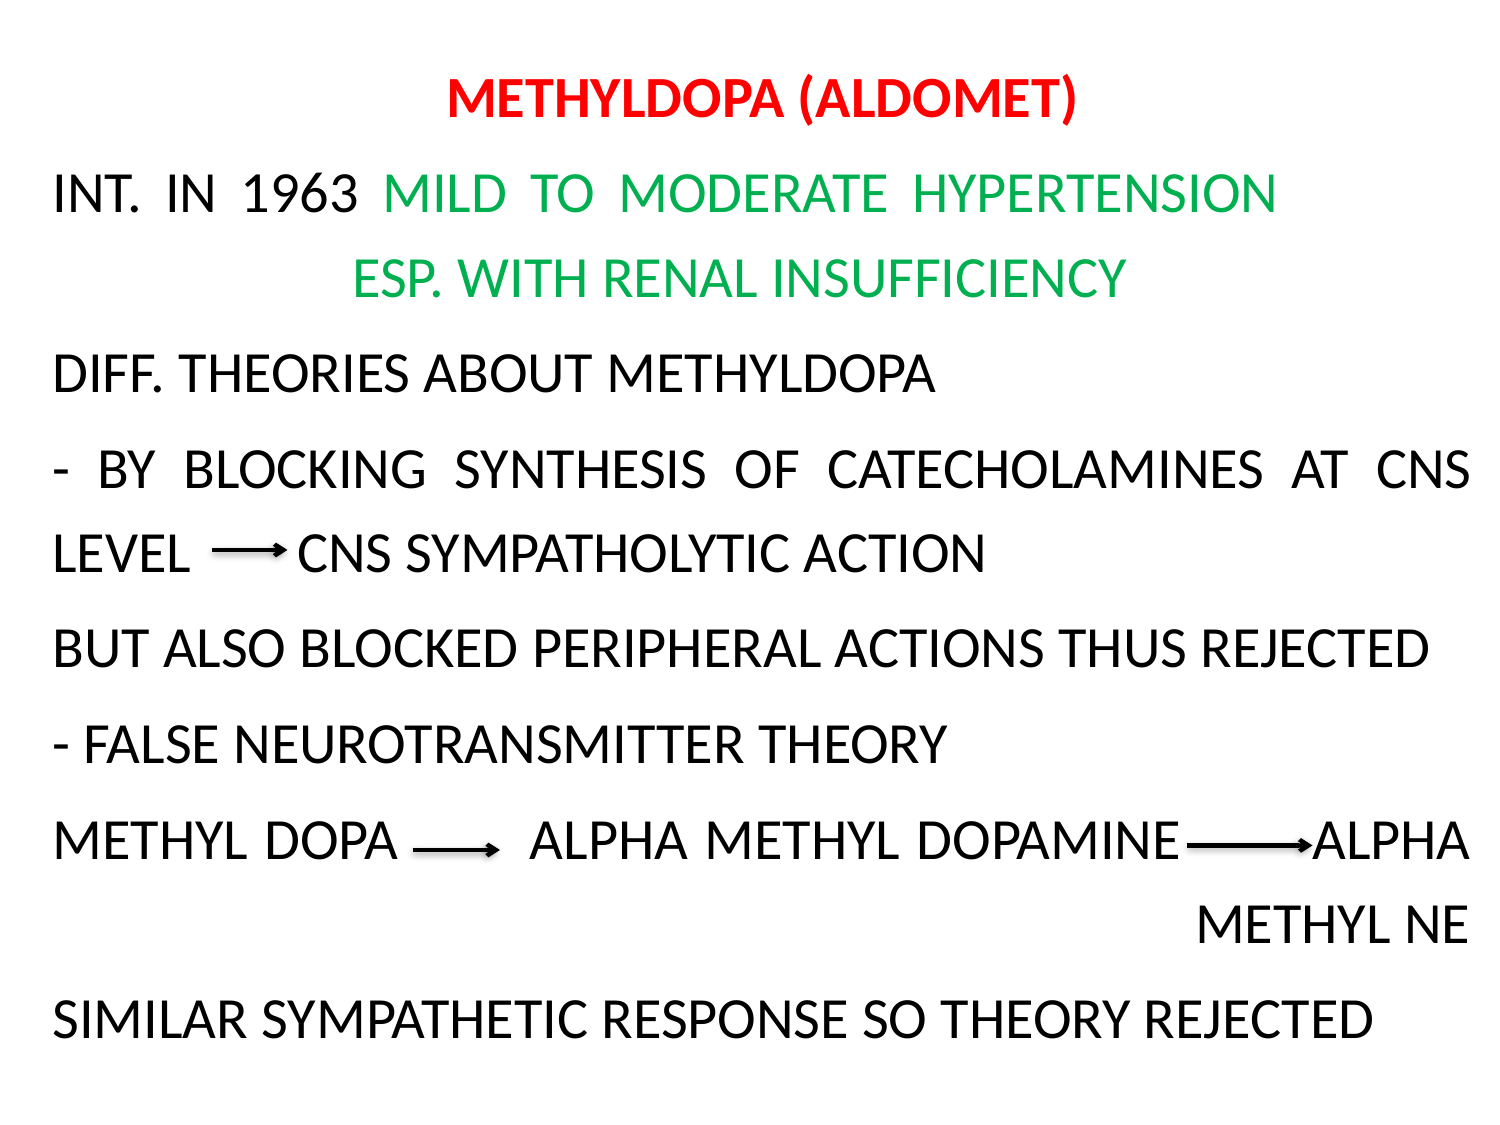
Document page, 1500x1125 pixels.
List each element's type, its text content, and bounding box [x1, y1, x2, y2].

list METHYLDOPA (ALDOMET) INT. IN 1963 MILD TO MODERATE HYPERTENSION ESP. WITH RENAL INSUFFICIENCY DIFF. THEORIES ABOUT METHYLDOPA - BY BLOCKING SYNTHESIS OF CATECHOLAMINES AT CNS LEVEL CNS SYMPATHOLYTIC ACTION BUT ALSO BLOCKED PERIPHERAL ACTIONS THUS REJECTED - FALSE NEUROTRANSMITTER THEORY METHYL DOPA ALPHA METHYL DOPAMINE ALPHA METHYL NE SIMILAR SYMPATHETIC RESPONSE SO THEORY REJECTED [37, 37, 1488, 1084]
